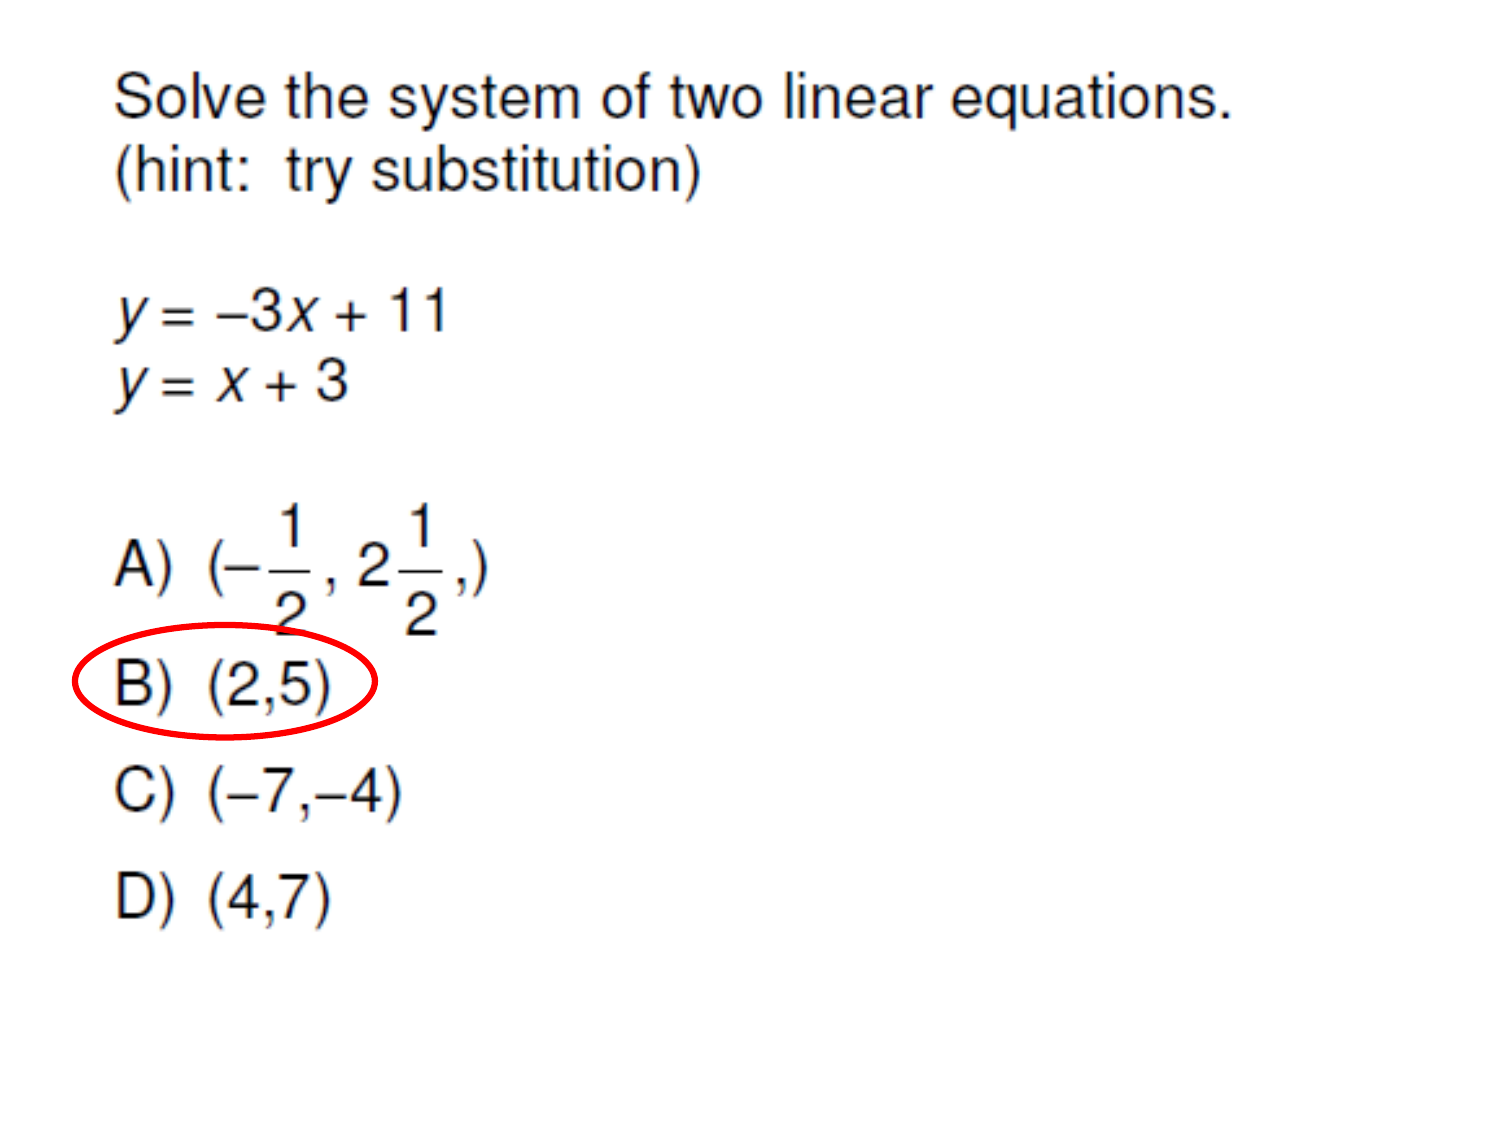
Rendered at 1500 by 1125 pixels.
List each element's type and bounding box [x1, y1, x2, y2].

picture [74, 49, 1326, 997]
